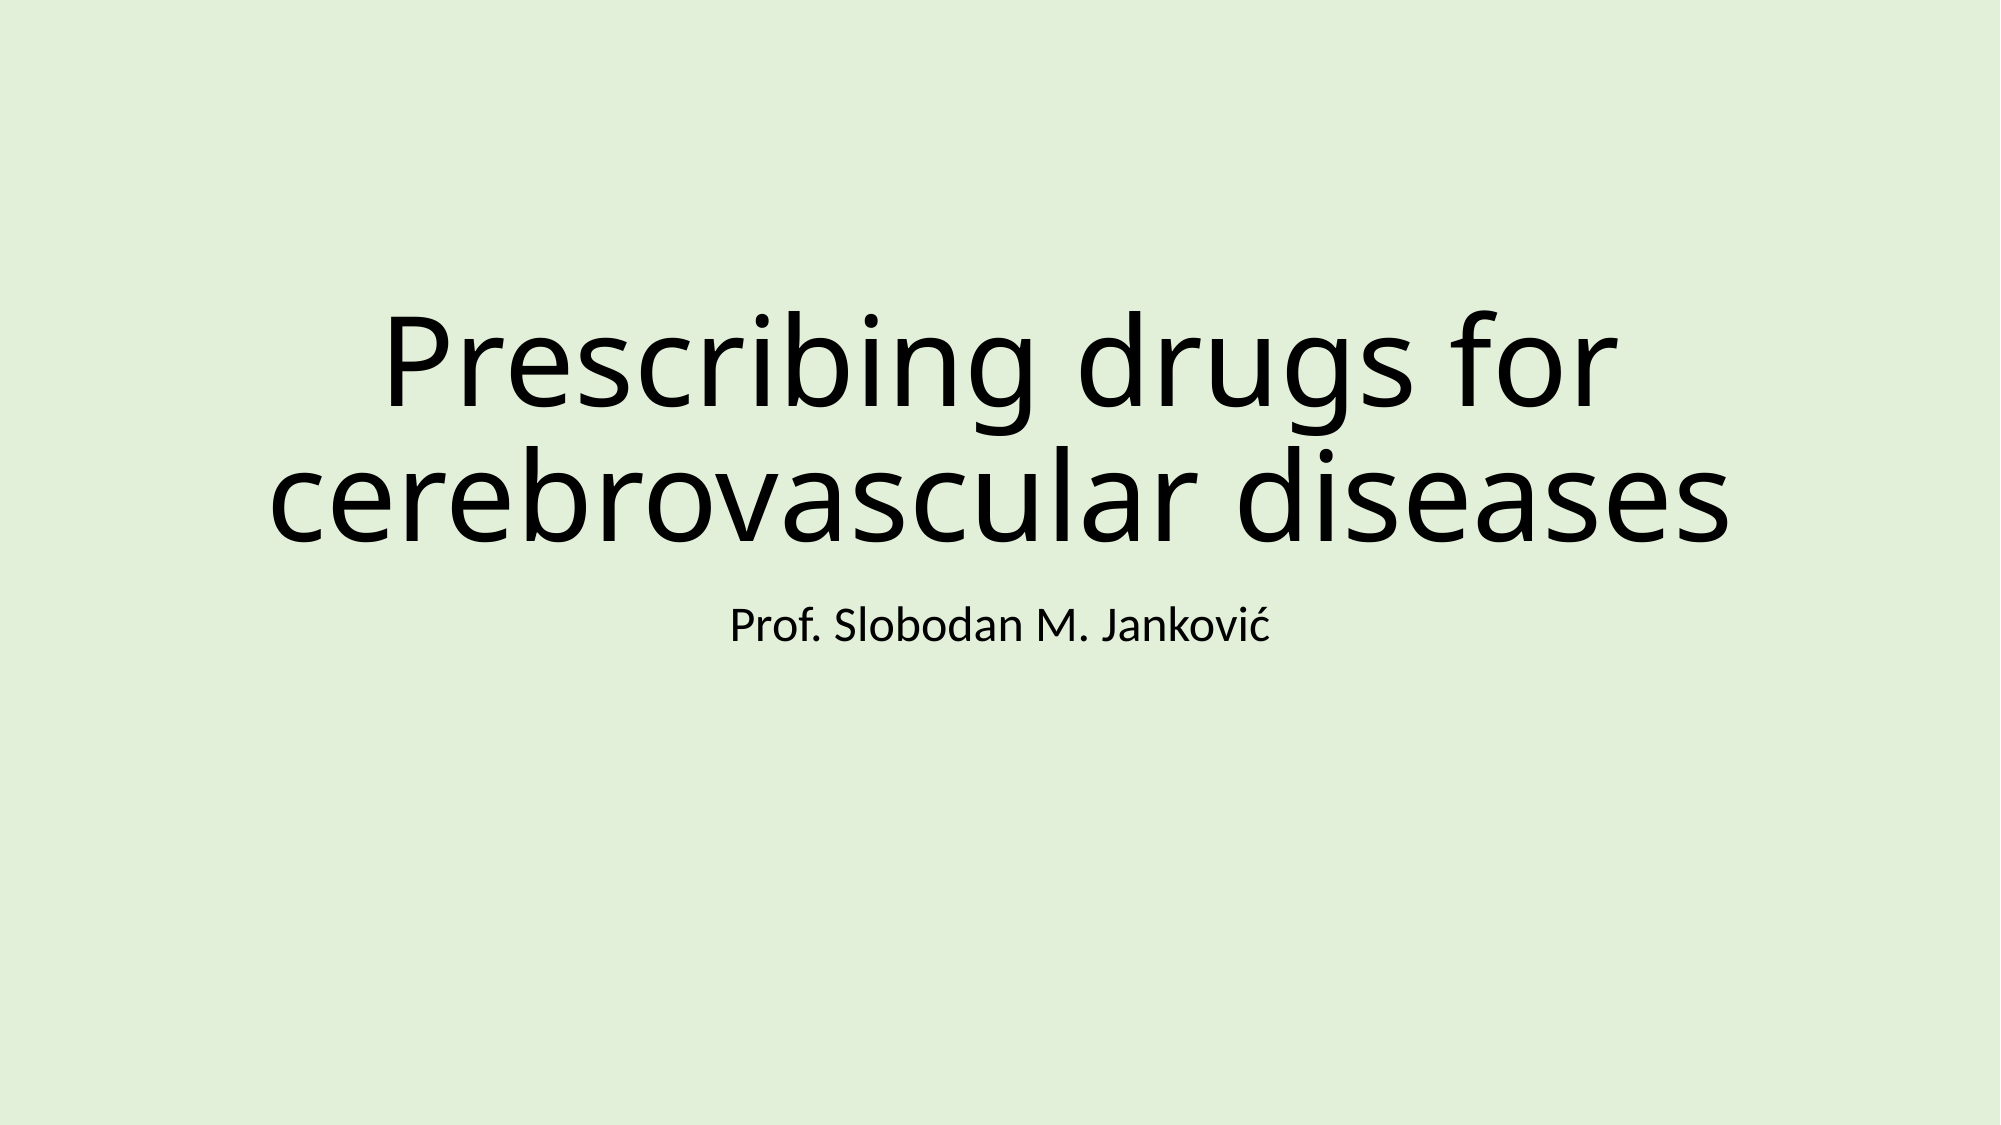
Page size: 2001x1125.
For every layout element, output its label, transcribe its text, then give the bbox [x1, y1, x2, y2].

subtitle Prof. Slobodan M. Janković [249, 590, 1750, 863]
title Prescribing drugs for cerebrovascular diseases [249, 184, 1750, 576]
